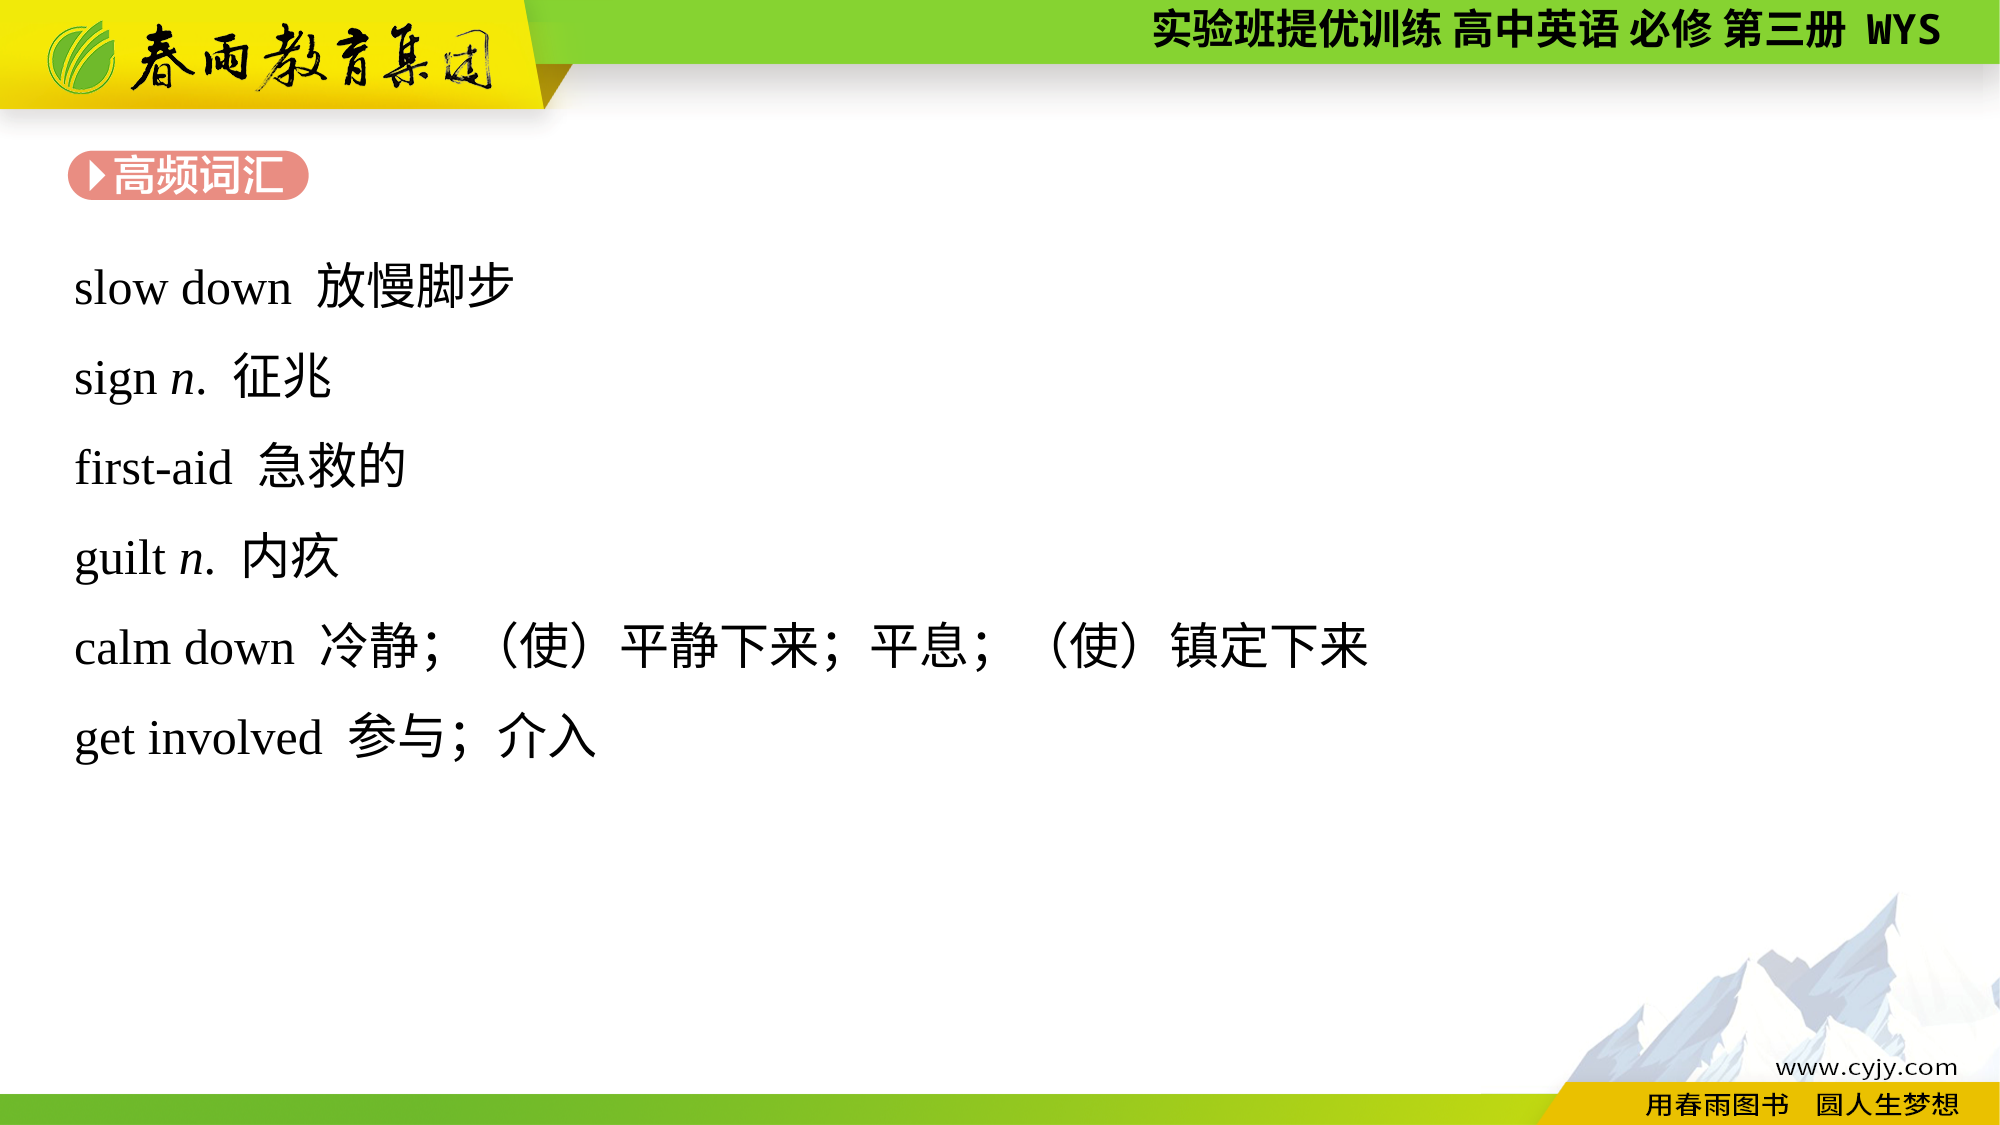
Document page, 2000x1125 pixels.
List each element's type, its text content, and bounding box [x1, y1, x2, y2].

list slow down 放慢脚步 sign n. 征兆 first-aid 急救的 guilt n. 内疚 calm down 冷静；（使）平静下来；平息；（使）镇定下来 get involved 参与；介入 [59, 217, 1944, 767]
picture [0, 0, 2000, 1125]
